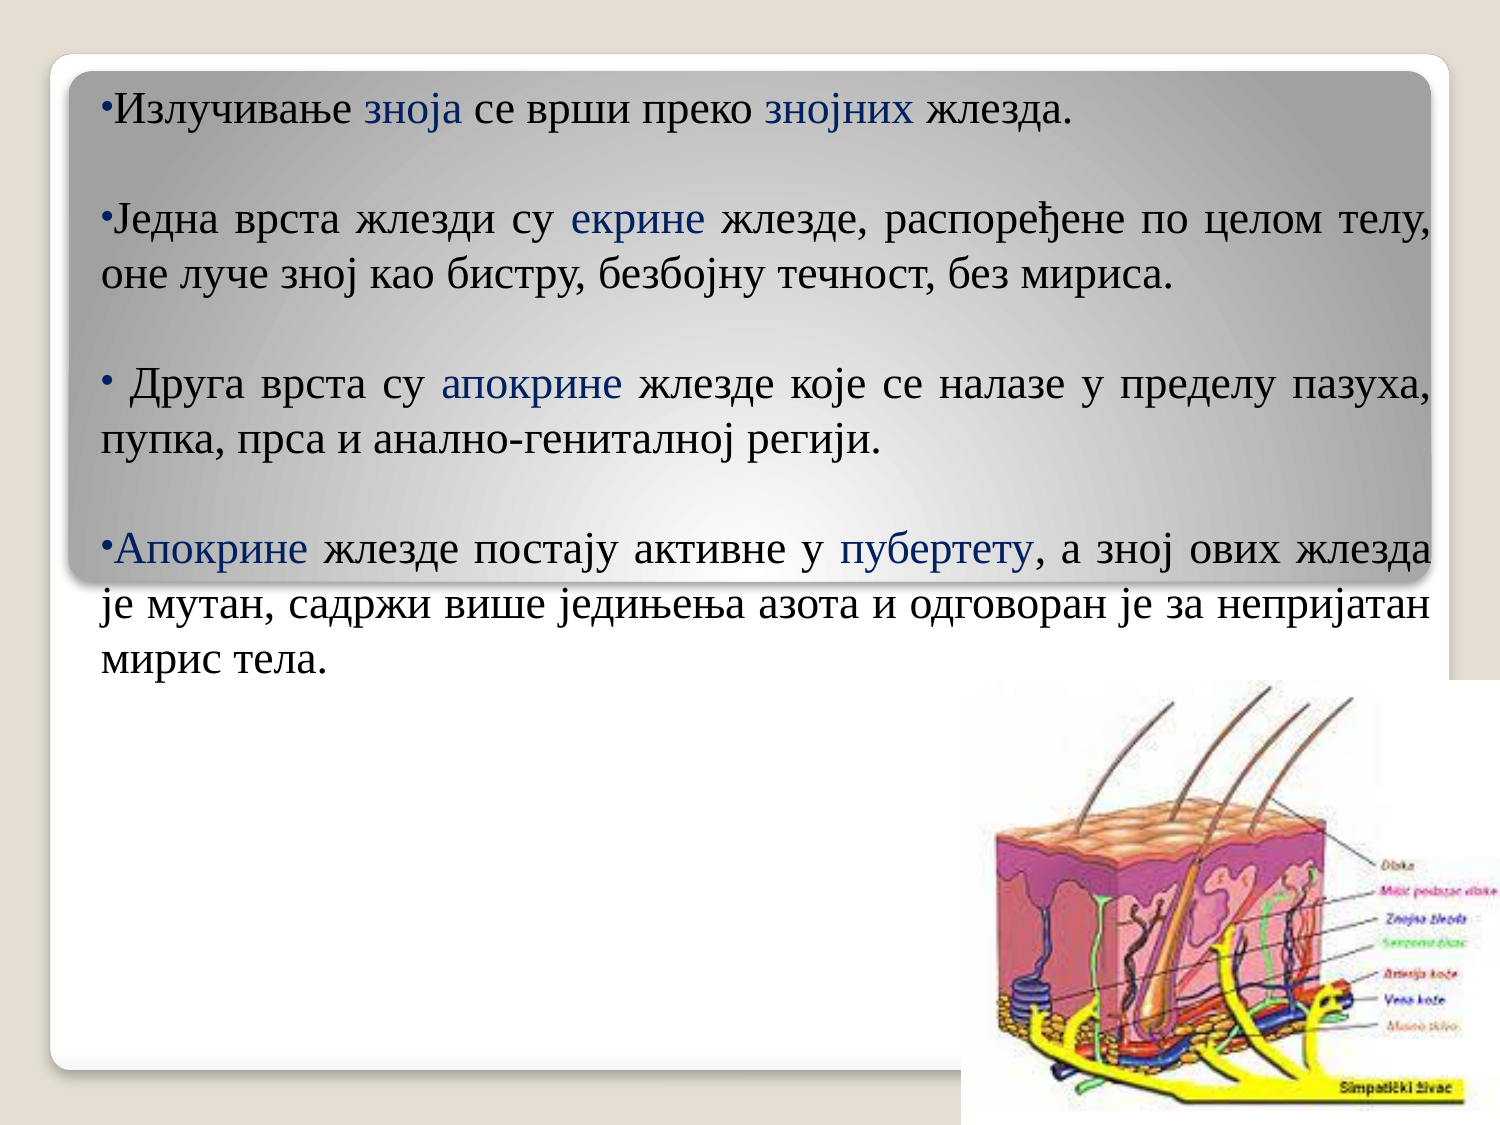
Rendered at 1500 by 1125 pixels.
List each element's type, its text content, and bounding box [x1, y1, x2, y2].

picture [961, 680, 1500, 1125]
subtitle Излучивање зноја се врши преко знојних жлезда. Једна врста жлезди су екрине жлезде, распоређене по целом телу, оне луче зној као бистру, безбојну течност, без мириса. Друга врста су апокрине жлезде које се налазе у пределу пазуха, пупка, прса и анално-гениталној регији. Апокрине жлезде постају активне у пубертету, а зној ових жлезда је мутан, садржи више једињења азота и одговоран је за непријатан мирис тела. [64, 78, 1447, 1071]
